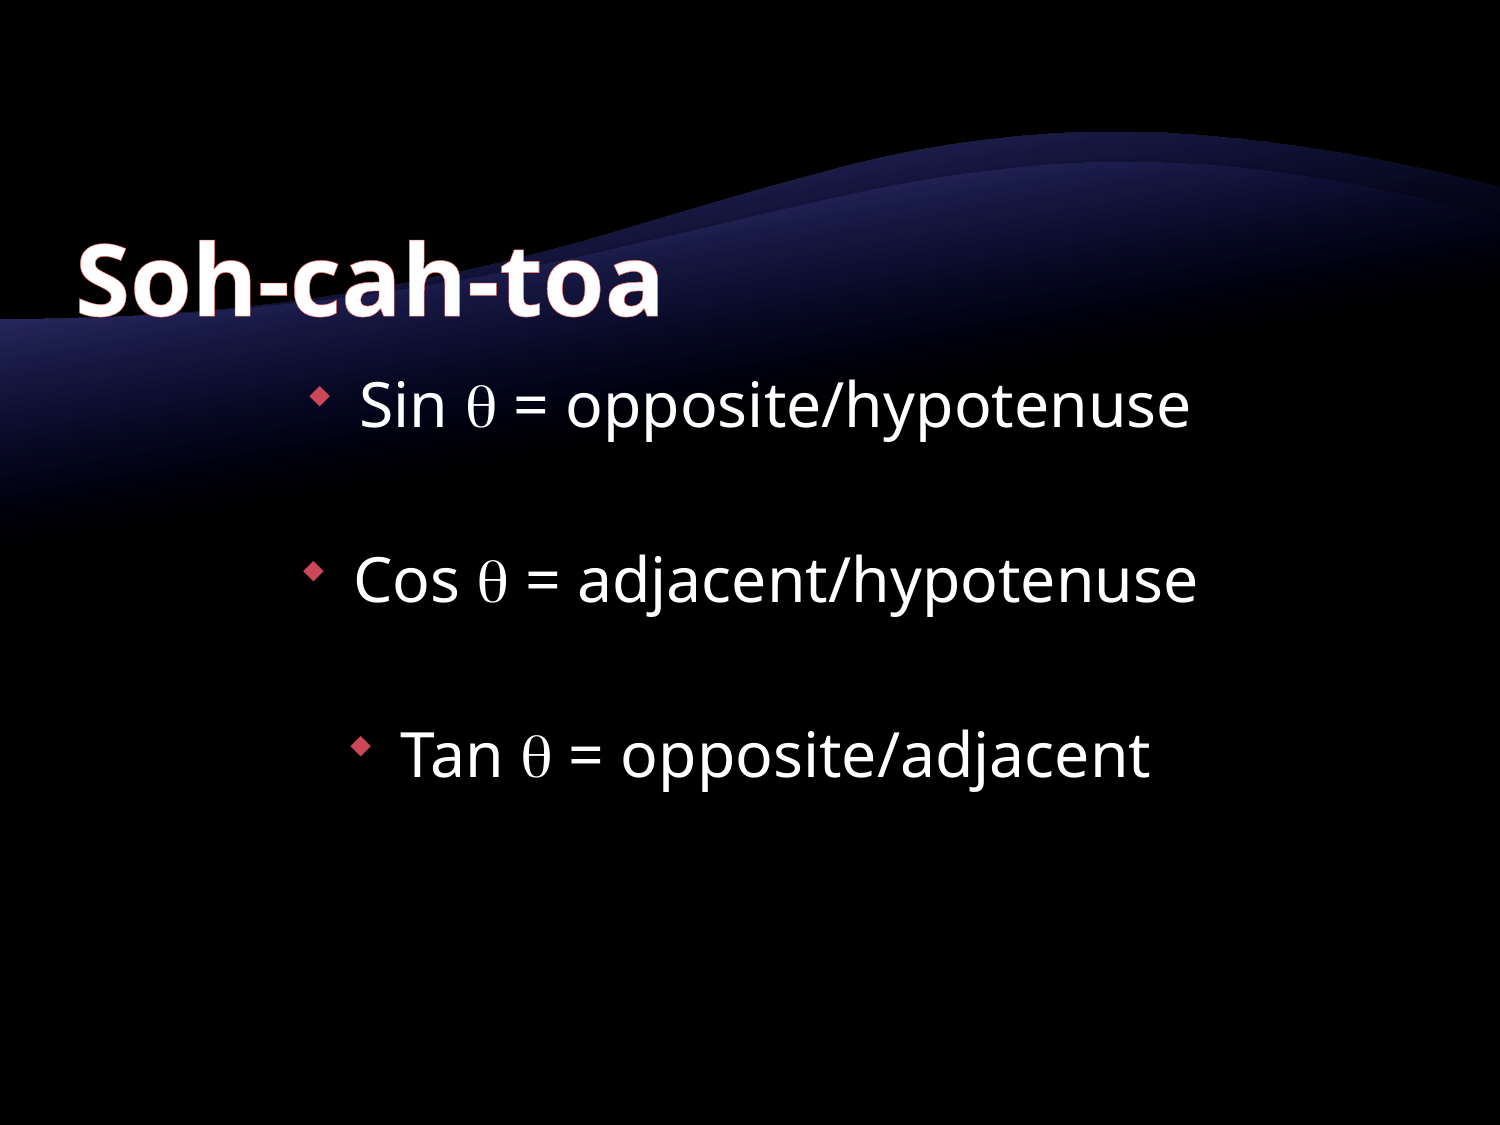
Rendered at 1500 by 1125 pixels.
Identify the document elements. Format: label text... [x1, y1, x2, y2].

list Sin  = opposite/hypotenuse Cos  = adjacent/hypotenuse Tan  = opposite/adjacent [75, 357, 1425, 1033]
title Soh-cah-toa [75, 87, 1425, 338]
